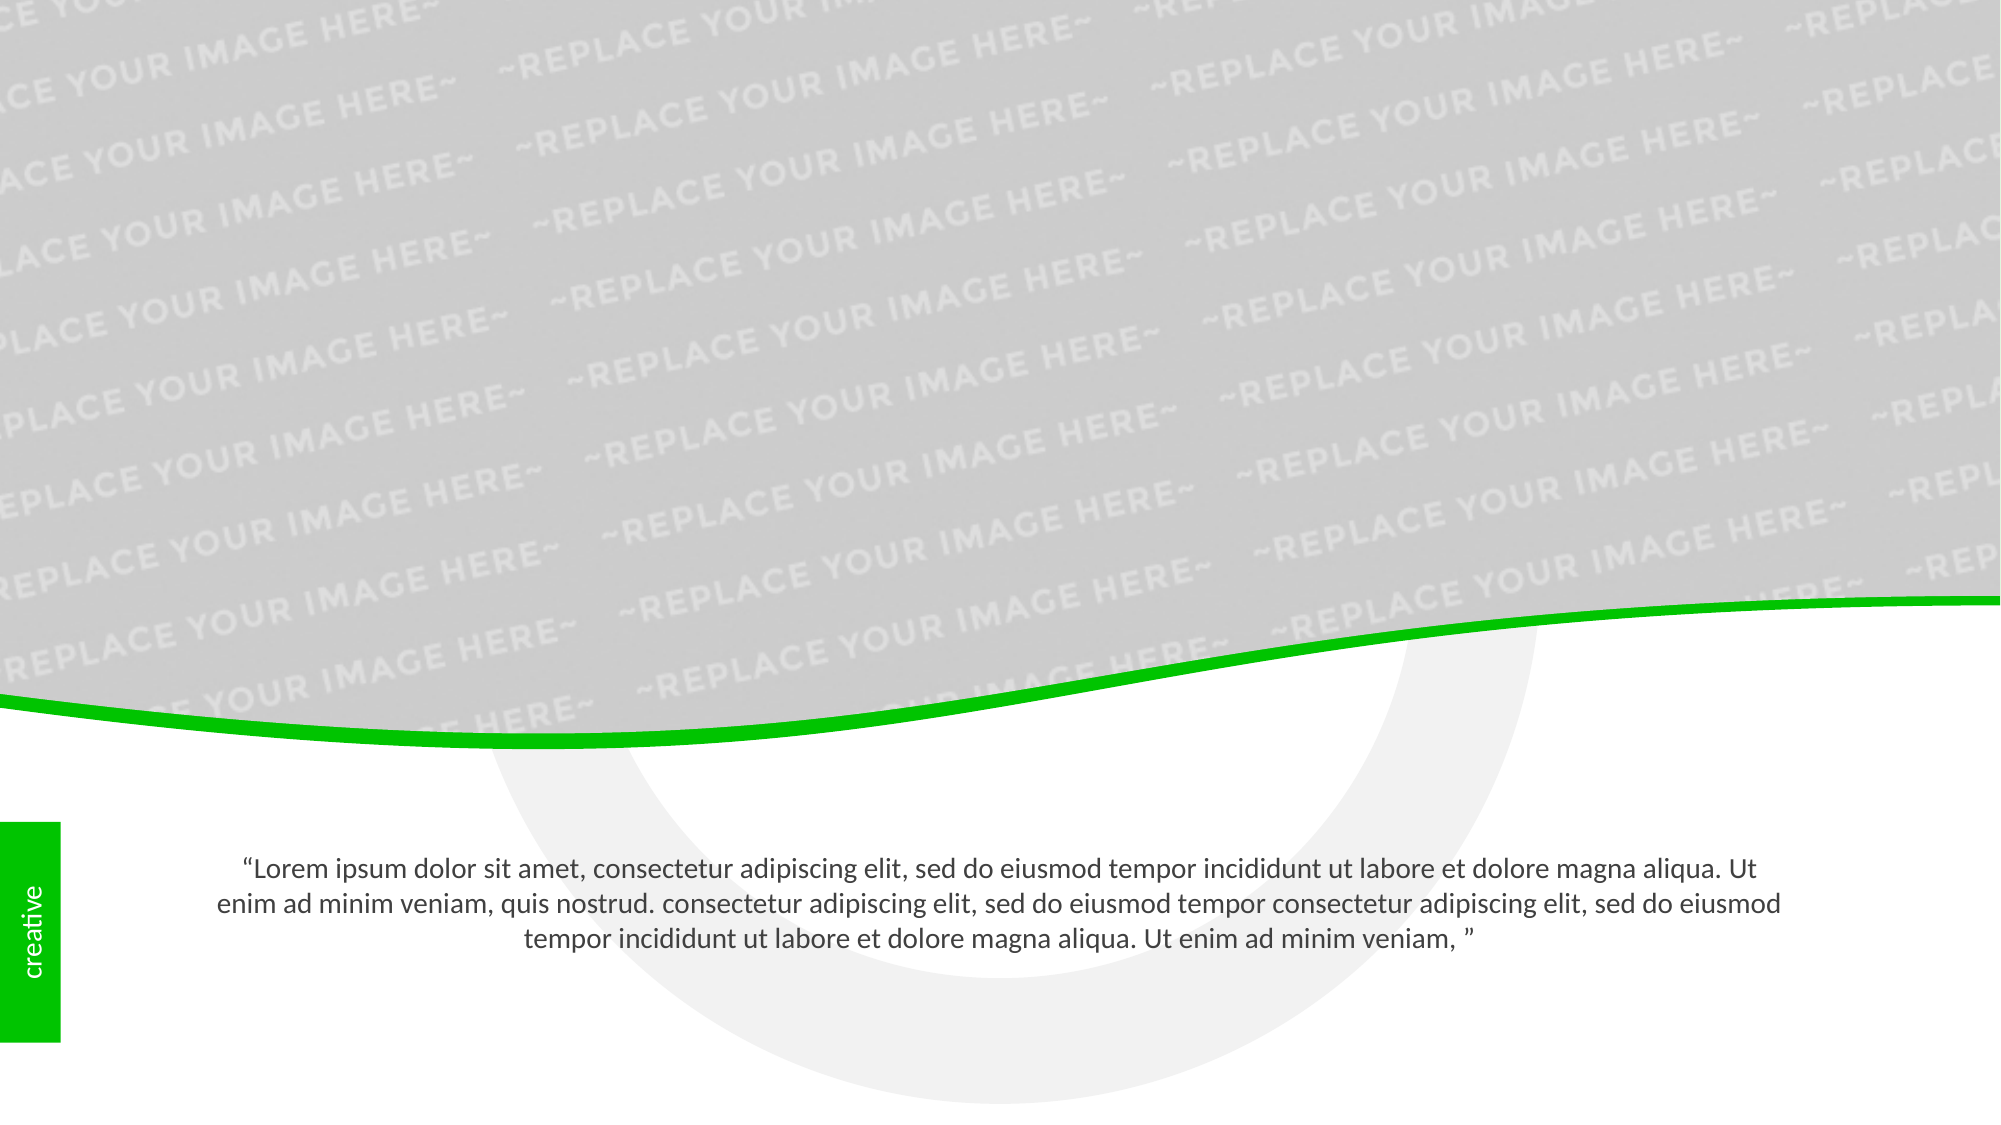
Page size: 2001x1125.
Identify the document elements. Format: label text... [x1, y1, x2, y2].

text_box “Lorem ipsum dolor sit amet, consectetur adipiscing elit, sed do eiusmod tempor incididunt ut labore et dolore magna aliqua. Ut enim ad minim veniam, quis nostrud. consectetur adipiscing elit, sed do eiusmod tempor consectetur adipiscing elit, sed do eiusmod tempor incididunt ut labore et dolore magna aliqua. Ut enim ad minim veniam, ” [201, 841, 1799, 962]
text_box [0, 821, 61, 1043]
picture [0, 0, 2000, 734]
